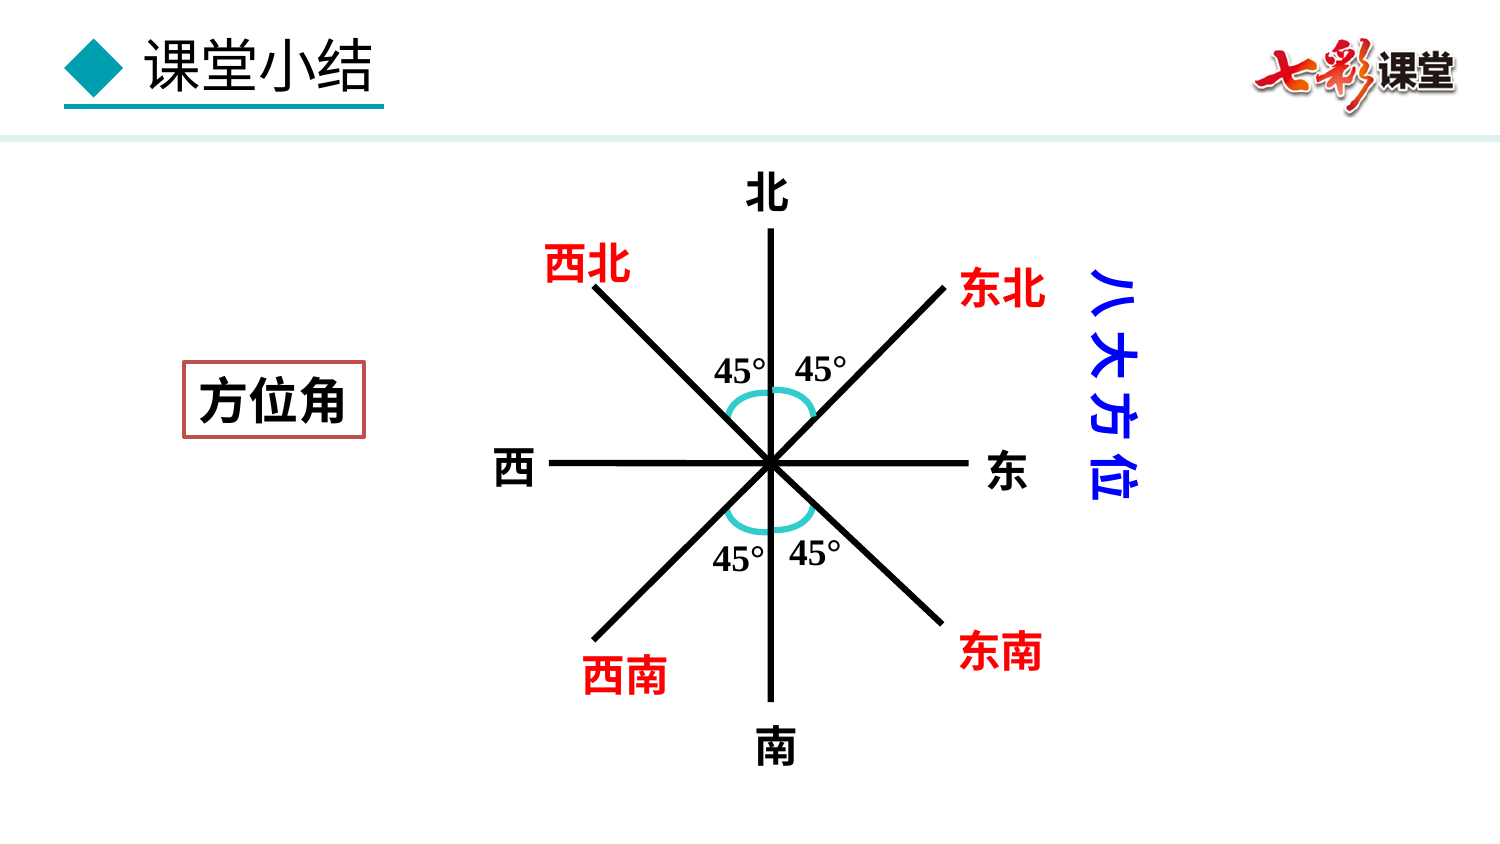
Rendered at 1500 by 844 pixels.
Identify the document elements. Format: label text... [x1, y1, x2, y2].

text_box 西 [478, 432, 541, 500]
text_box 八 大 方 位 [1065, 254, 1153, 690]
text_box 方位角 [182, 360, 366, 439]
text_box 北 [730, 157, 811, 225]
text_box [776, 473, 1062, 685]
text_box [566, 462, 771, 709]
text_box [770, 253, 1093, 464]
text_box 南 [739, 711, 820, 779]
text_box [528, 228, 771, 464]
picture [1249, 32, 1461, 118]
